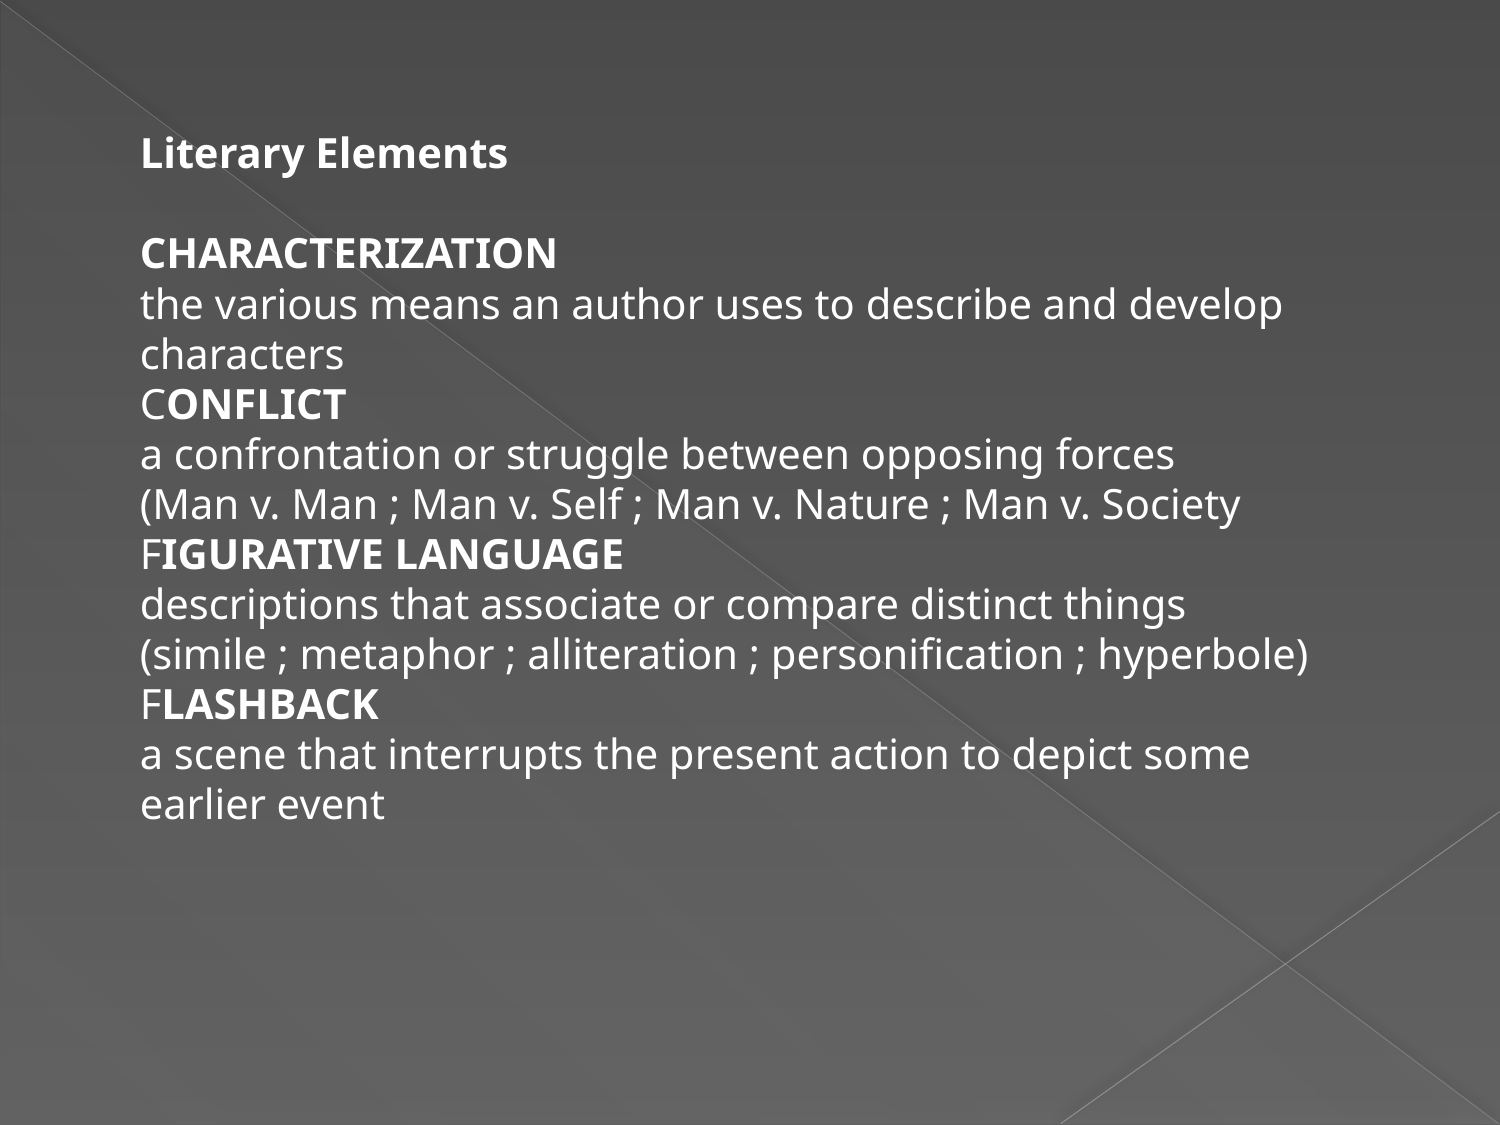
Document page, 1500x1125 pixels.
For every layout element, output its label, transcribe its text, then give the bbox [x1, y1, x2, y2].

text_box Literary Elements CHARACTERIZATION the various means an author uses to describe and develop characters CONFLICT a confrontation or struggle between opposing forces (Man v. Man ; Man v. Self ; Man v. Nature ; Man v. Society FIGURATIVE LANGUAGE descriptions that associate or compare distinct things (simile ; metaphor ; alliteration ; personification ; hyperbole) FLASHBACK a scene that interrupts the present action to depict some earlier event [125, 74, 1363, 835]
